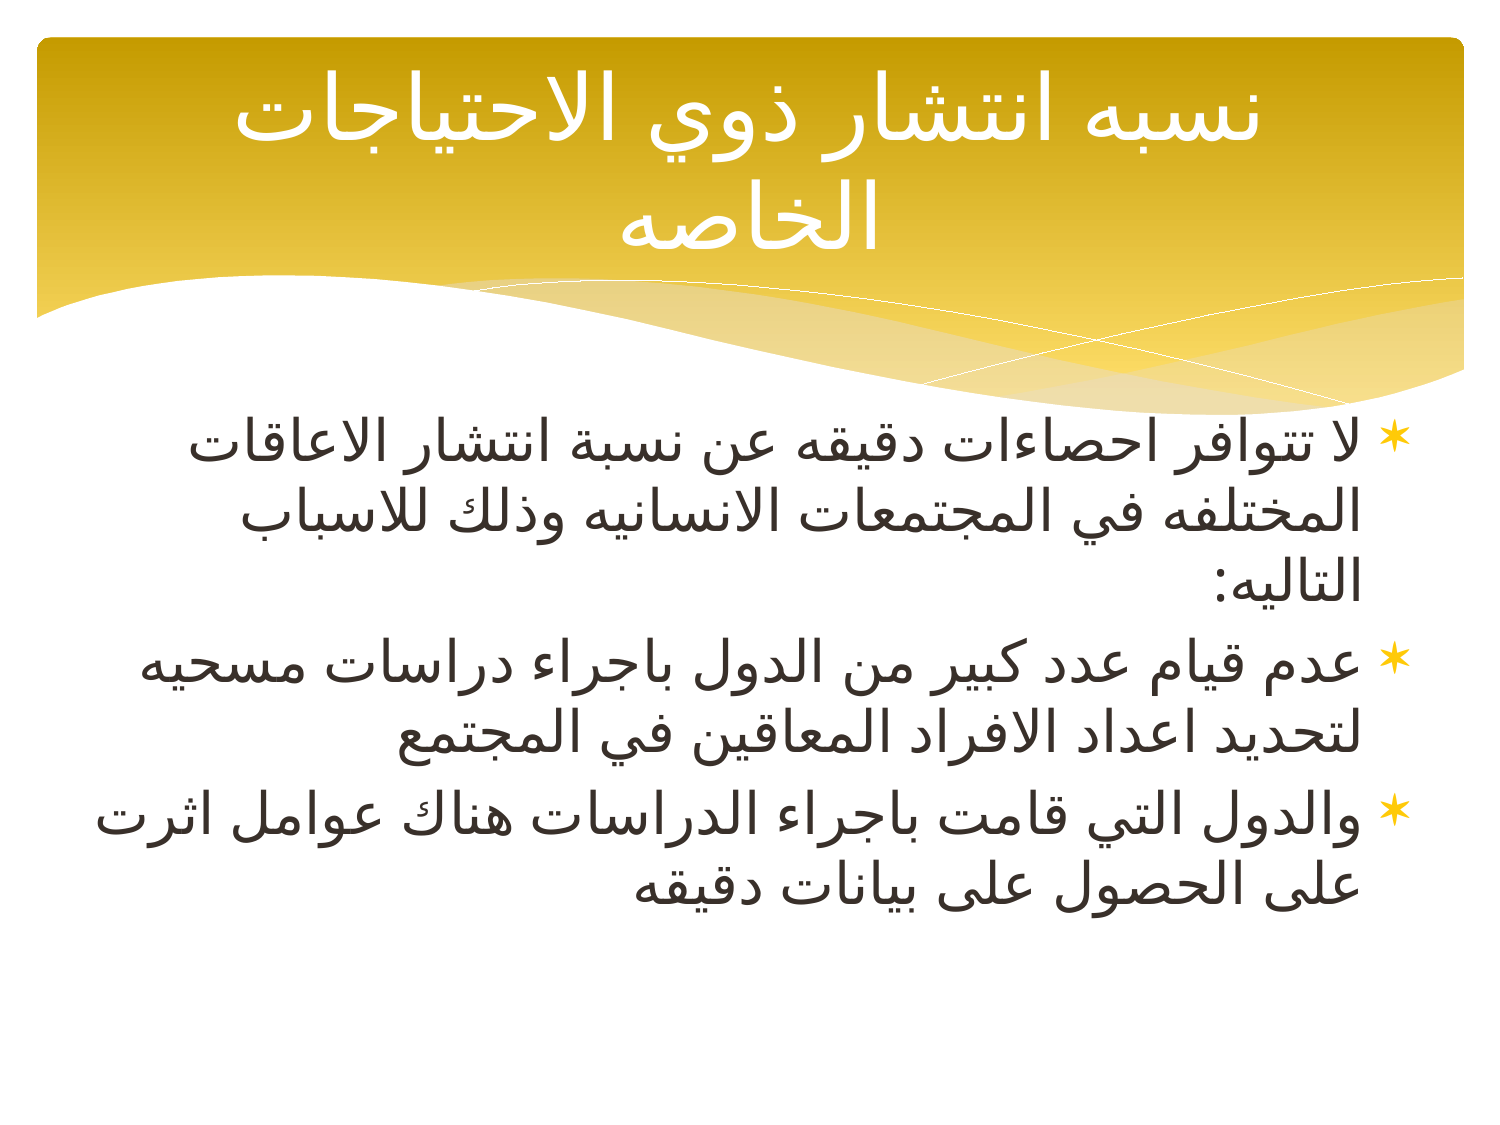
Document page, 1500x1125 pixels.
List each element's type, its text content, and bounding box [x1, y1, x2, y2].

title نسبه انتشار ذوي الاحتياجات الخاصه [75, 55, 1425, 261]
list لا تتوافر احصاءات دقيقه عن نسبة انتشار الاعاقات المختلفه في المجتمعات الانسانيه وذلك للاسباب التاليه: عدم قيام عدد كبير من الدول باجراء دراسات مسحيه لتحديد اعداد الافراد المعاقين في المجتمع والدول التي قامت باجراء الدراسات هناك عوامل اثرت على الحصول على بيانات دقيقه [75, 395, 1425, 1066]
